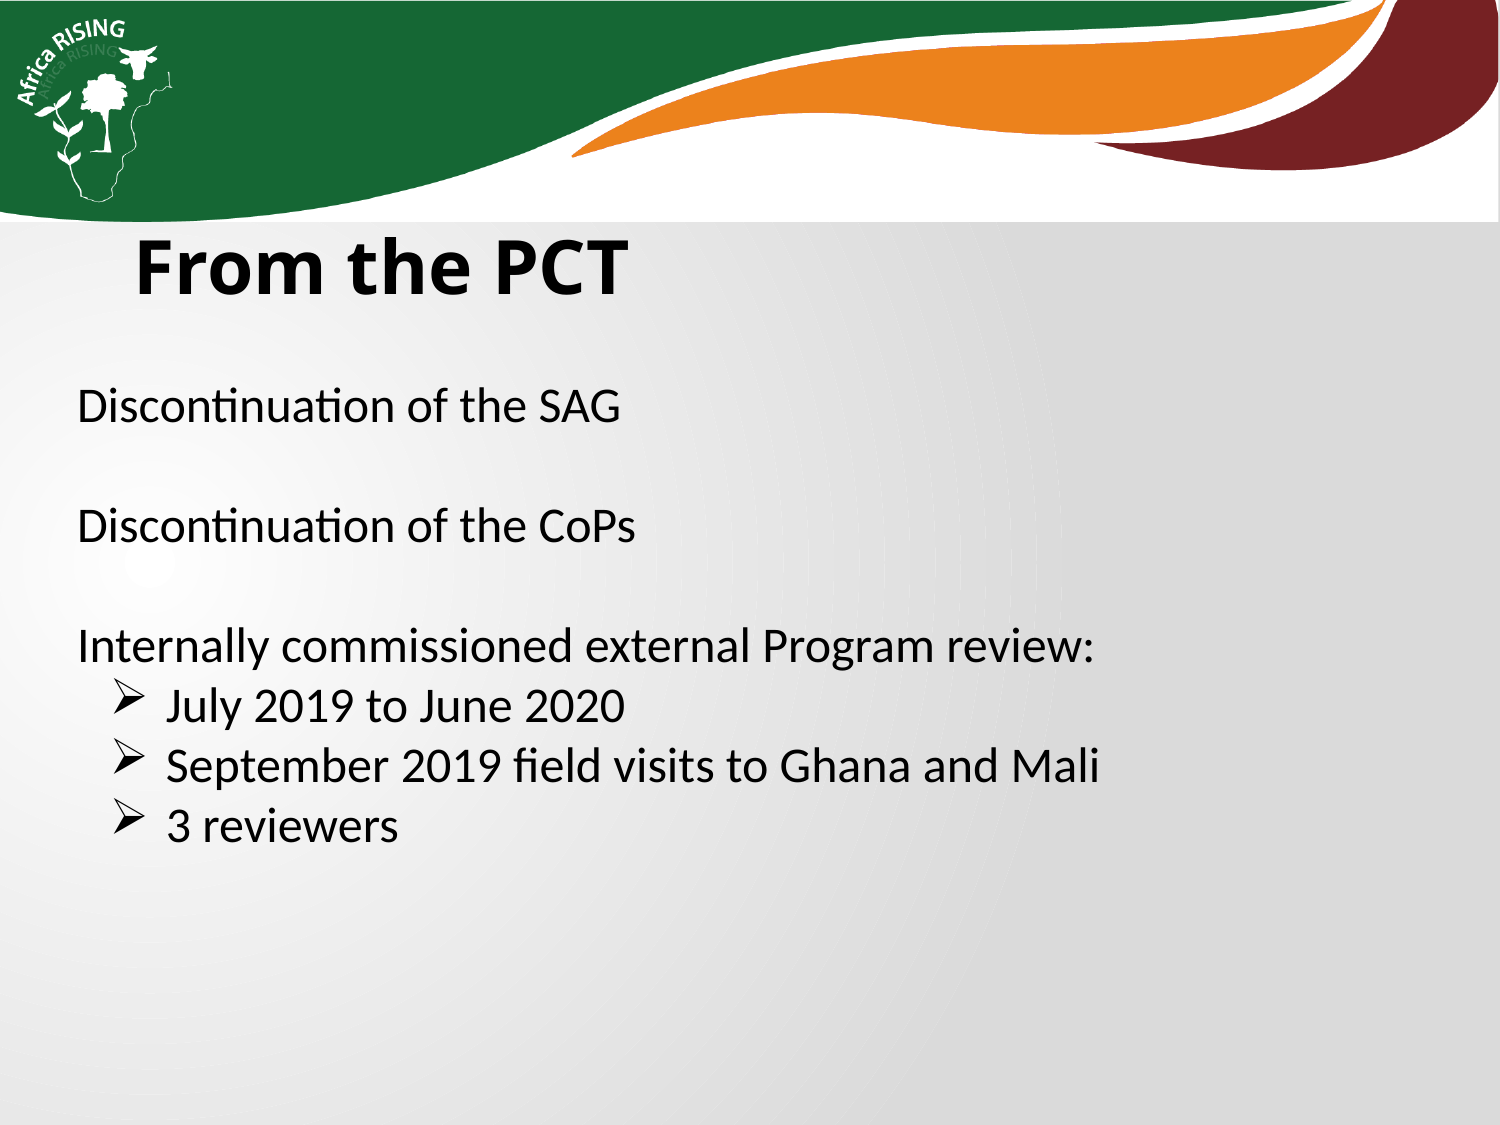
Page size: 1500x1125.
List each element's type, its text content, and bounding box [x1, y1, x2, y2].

text_box Discontinuation of the SAG Discontinuation of the CoPs Internally commissioned external Program review: July 2019 to June 2020 September 2019 field visits to Ghana and Mali 3 reviewers [62, 365, 1338, 966]
list From the PCT [99, 212, 1375, 350]
picture [0, 0, 1499, 222]
text_box [374, 509, 1125, 615]
